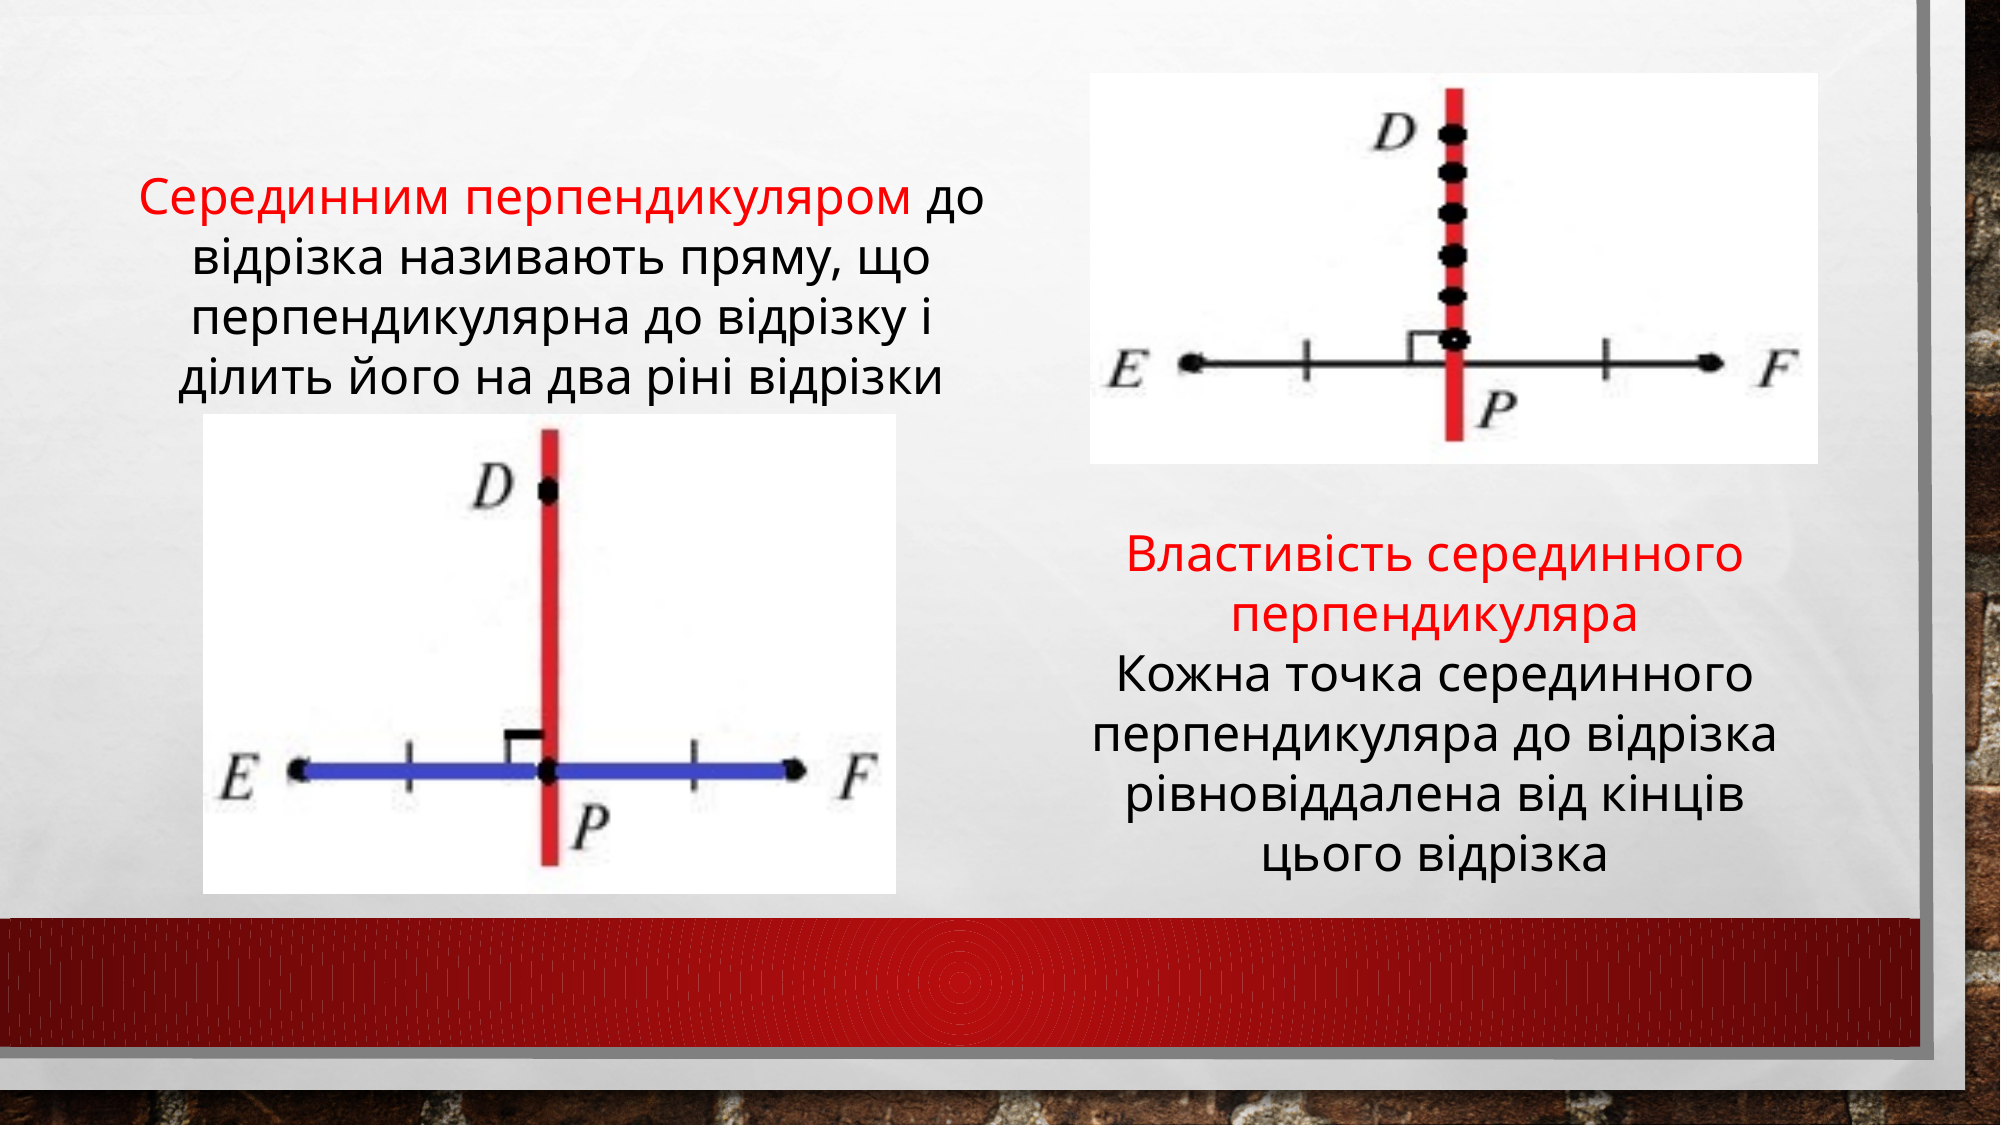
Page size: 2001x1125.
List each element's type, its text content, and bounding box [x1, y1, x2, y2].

text_box Серединним перпендикуляром до відрізка називають пряму, що перпендикулярна до відрізку і ділить його на два ріні відрізки [98, 156, 1026, 412]
picture [0, 0, 2000, 1125]
picture [203, 413, 896, 894]
picture [1090, 73, 1819, 464]
text_box Властивість серединного перпендикуляра Кожна точка серединного перпендикуляра до відрізка рівновіддалена від кінців цього відрізка [1052, 514, 1818, 890]
